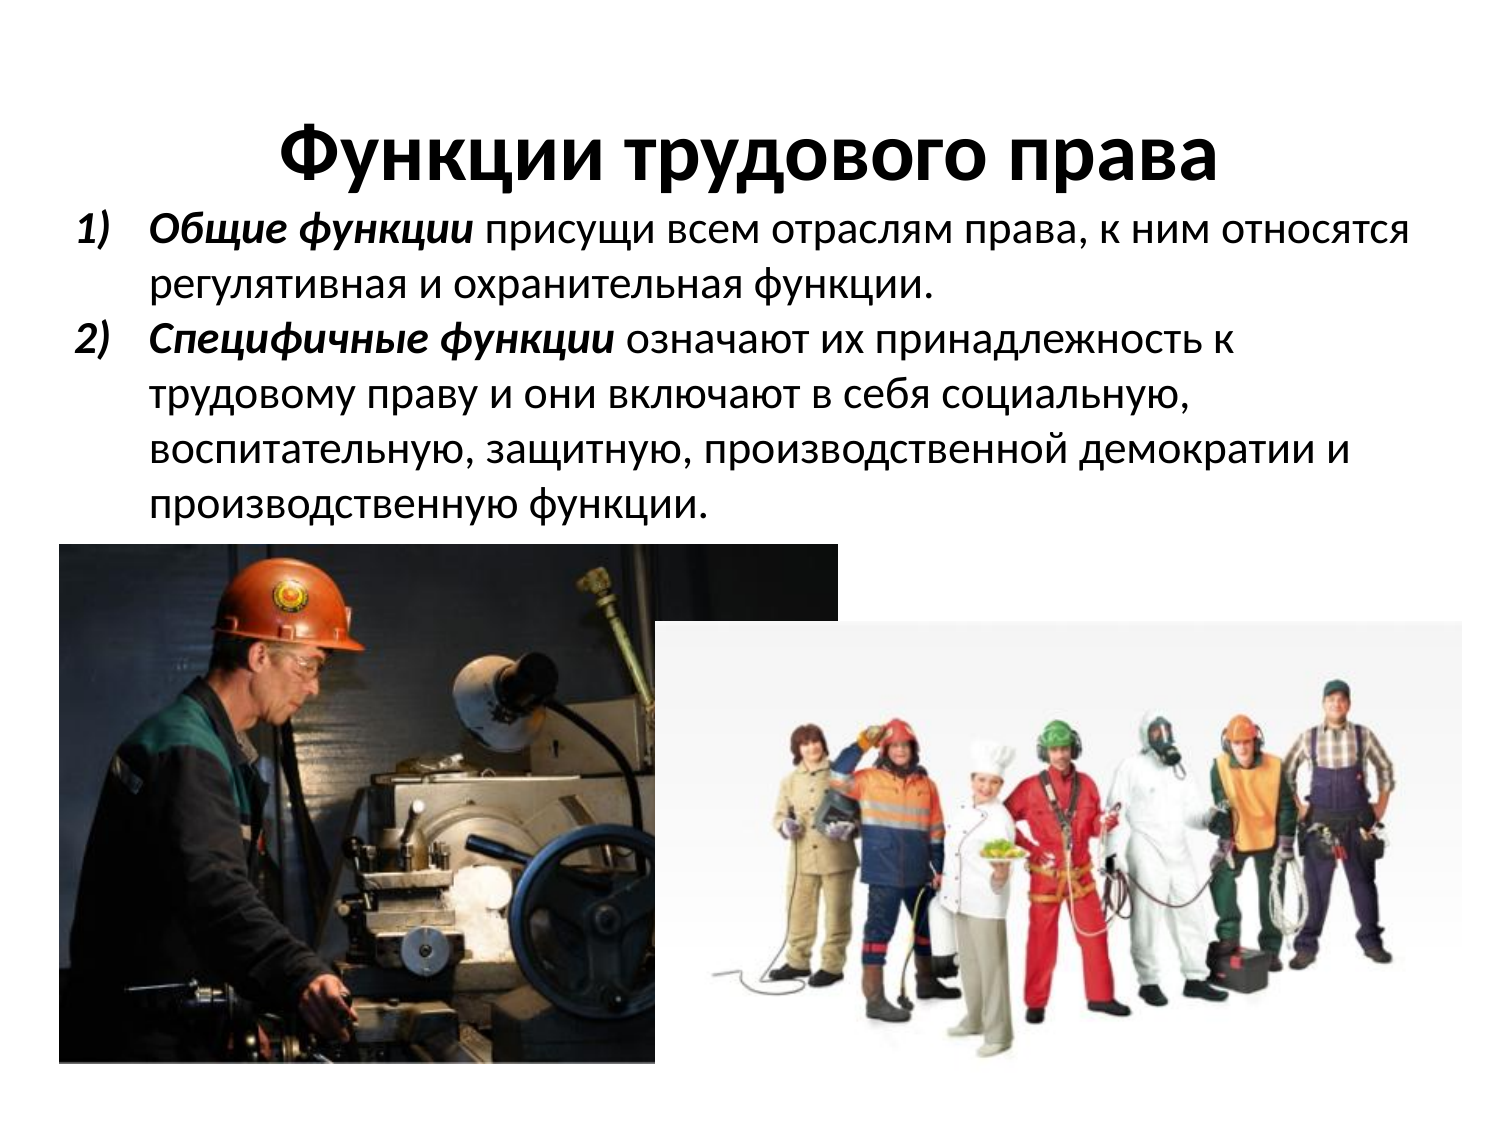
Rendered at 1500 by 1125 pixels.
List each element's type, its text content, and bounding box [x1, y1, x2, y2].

picture [59, 544, 1462, 1095]
text_box Функции трудового права Общие функции присущи всем отраслям права, к ним относятся регулятивная и охранительная функции. Специфичные функции означают их принадлежность к трудовому праву и они включают в себя социальную, воспитательную, защитную, производственной демократии и производственную функции. [58, 90, 1442, 535]
